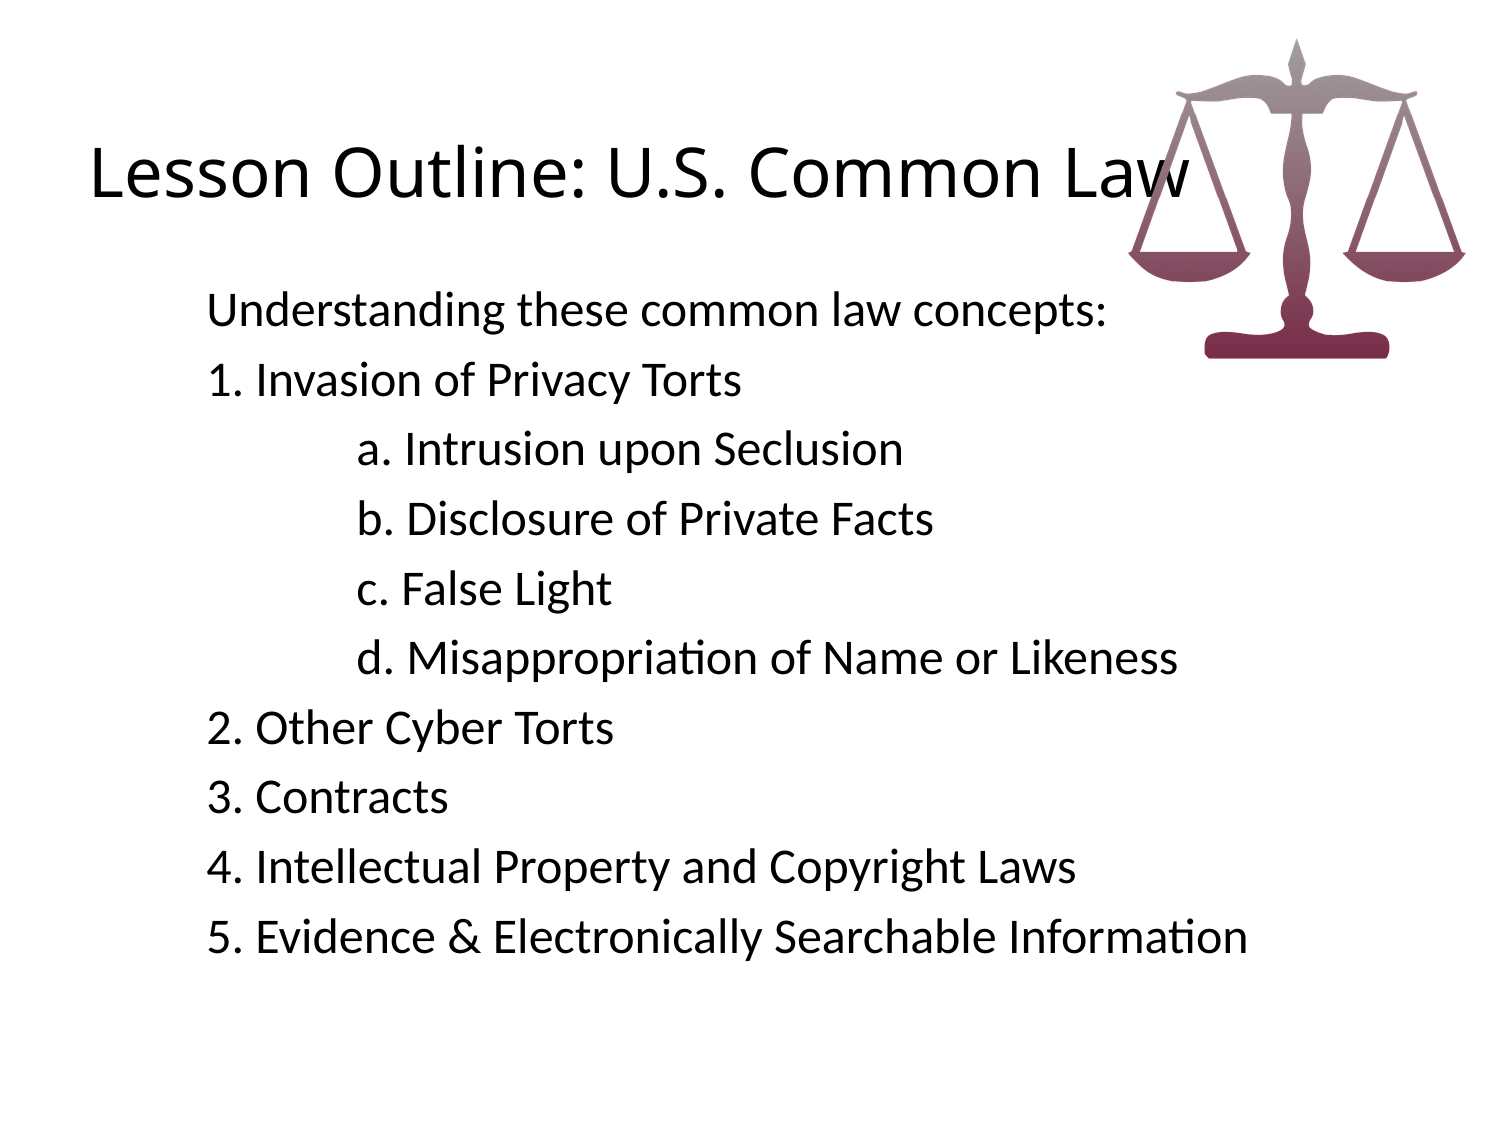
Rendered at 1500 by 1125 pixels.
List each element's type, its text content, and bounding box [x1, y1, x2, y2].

title Lesson Outline: U.S. Common Law [73, 66, 1120, 285]
list Understanding these common law concepts: 1. Invasion of Privacy Torts a. Intrusion upon Seclusion b. Disclosure of Private Facts c. False Light d. Misappropriation of Name or Likeness 2. Other Cyber Torts 3. Contracts 4. Intellectual Property and Copyright Laws 5. Evidence & Electronically Searchable Information [191, 275, 1297, 1018]
picture [1120, 30, 1473, 366]
